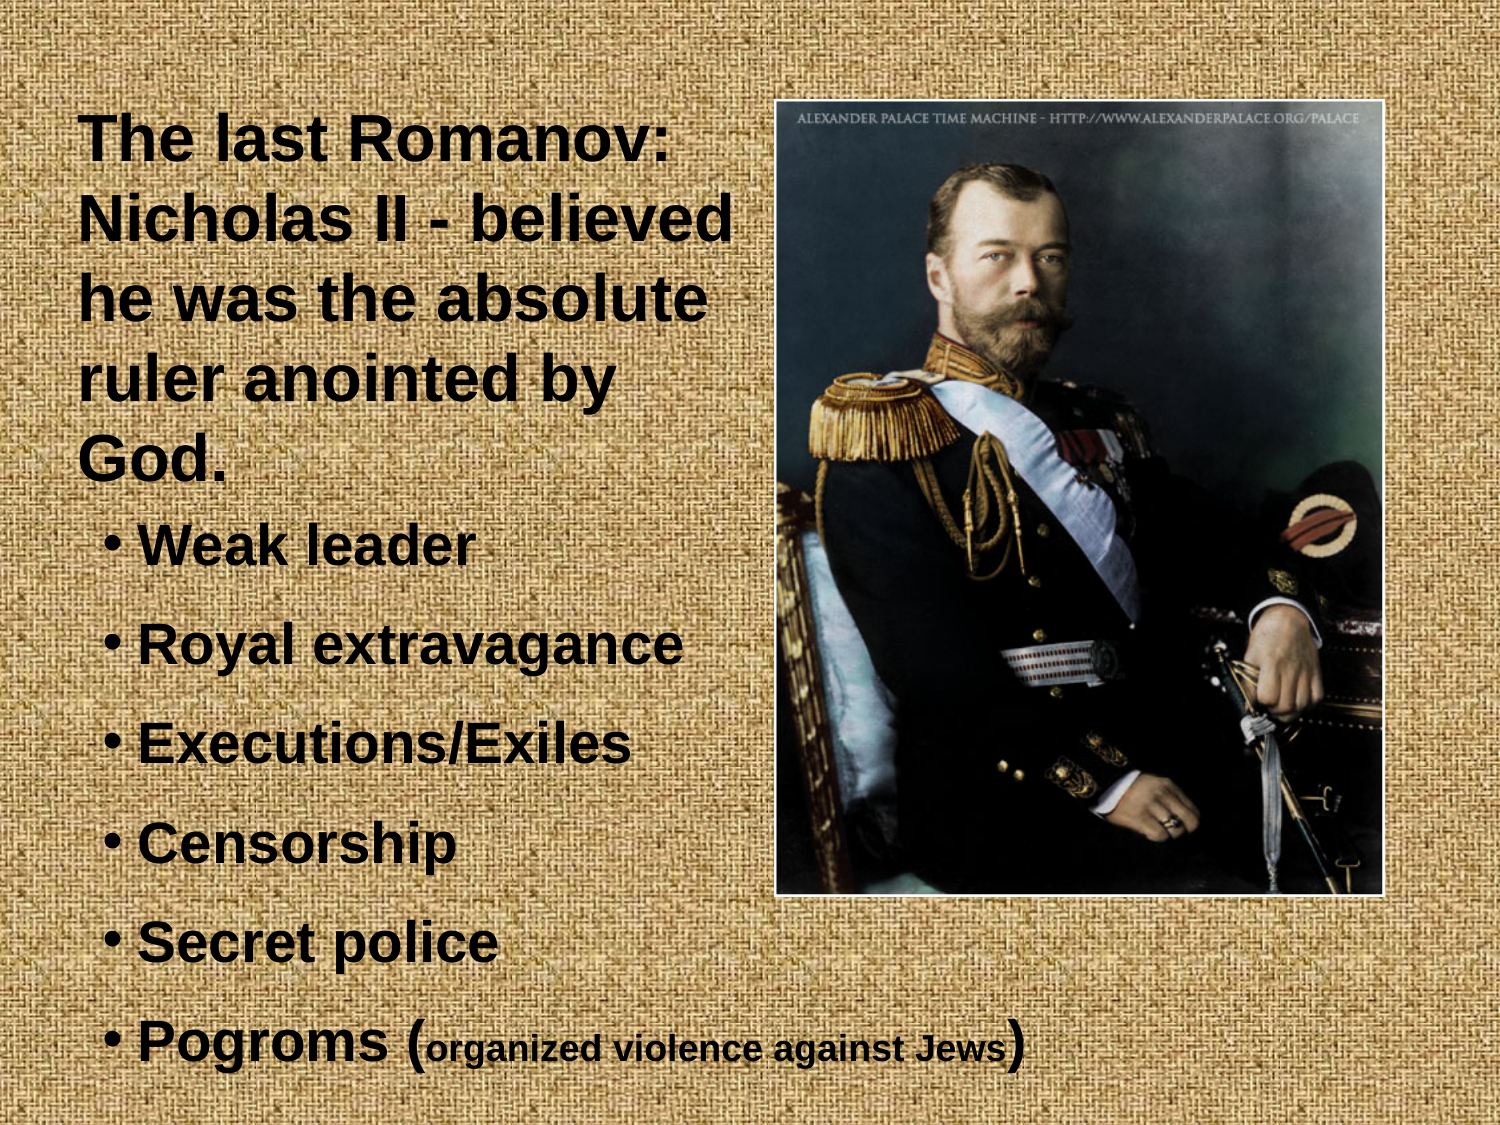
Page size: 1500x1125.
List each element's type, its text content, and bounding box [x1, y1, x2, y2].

picture [0, 0, 1500, 1125]
text_box Weak leader Royal extravagance Executions/Exiles Censorship Secret police Pogroms (organized violence against Jews) [87, 499, 1388, 1081]
text_box The last Romanov: Nicholas II - believed he was the absolute ruler anointed by God. [62, 87, 788, 502]
